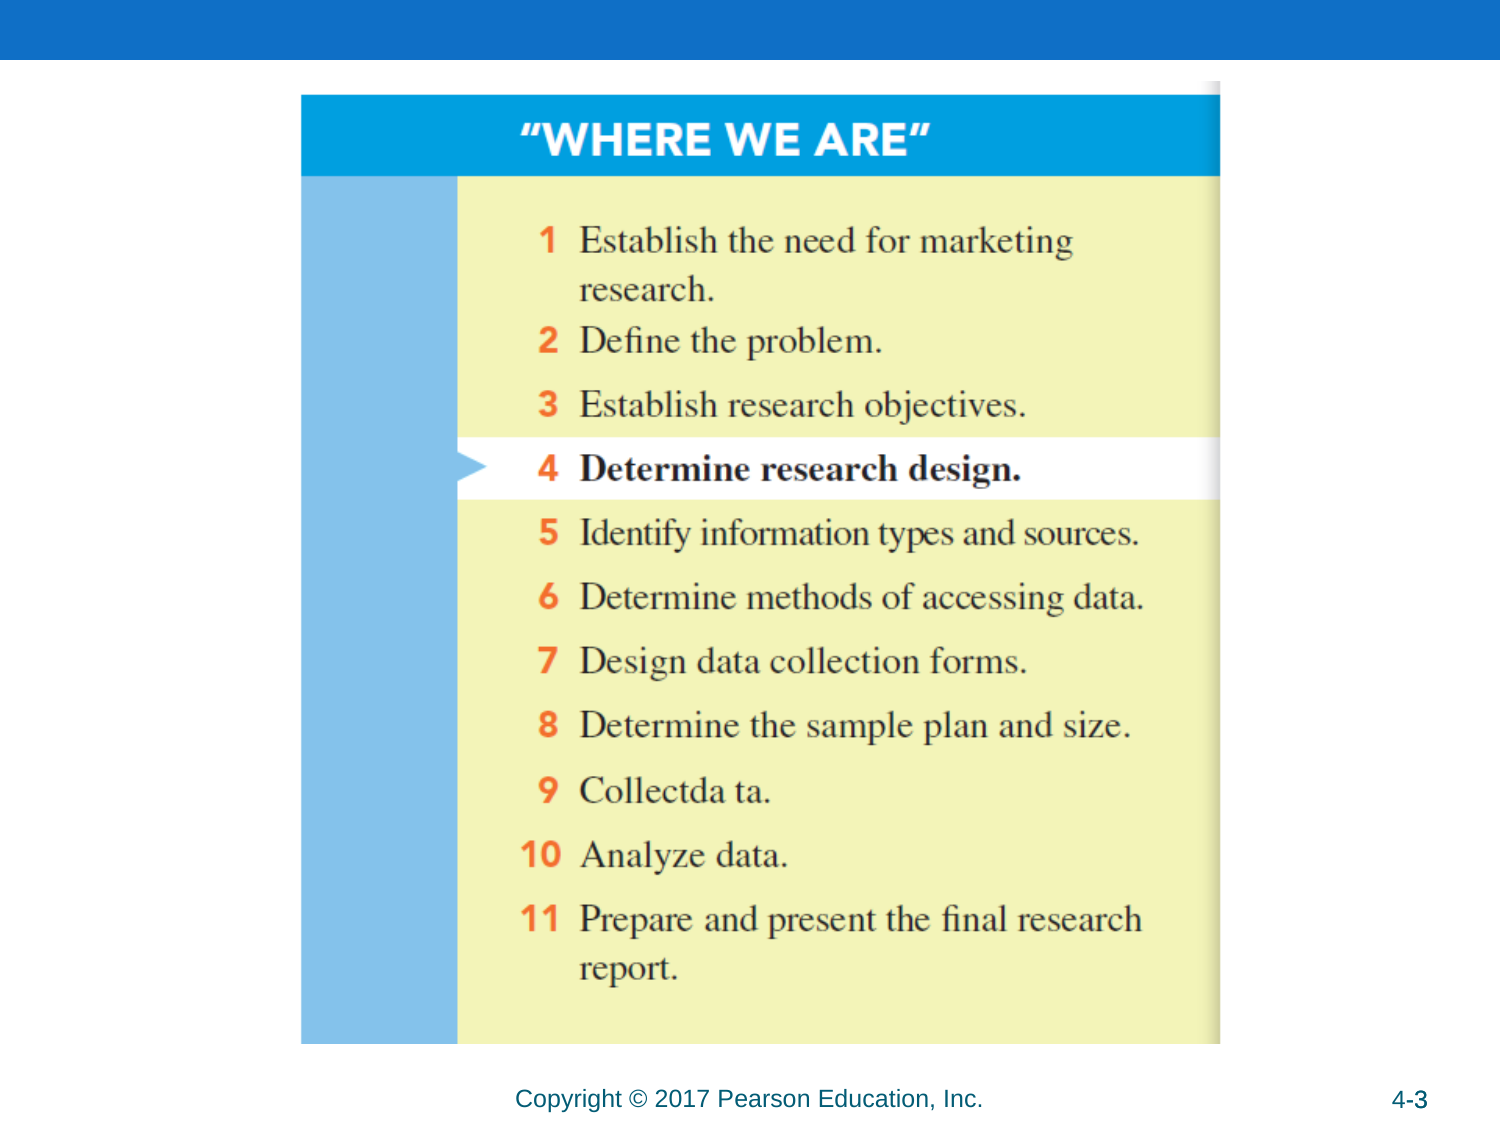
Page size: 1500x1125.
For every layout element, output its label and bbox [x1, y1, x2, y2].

picture [641, 1100, 647, 1107]
picture [277, 80, 1223, 1044]
